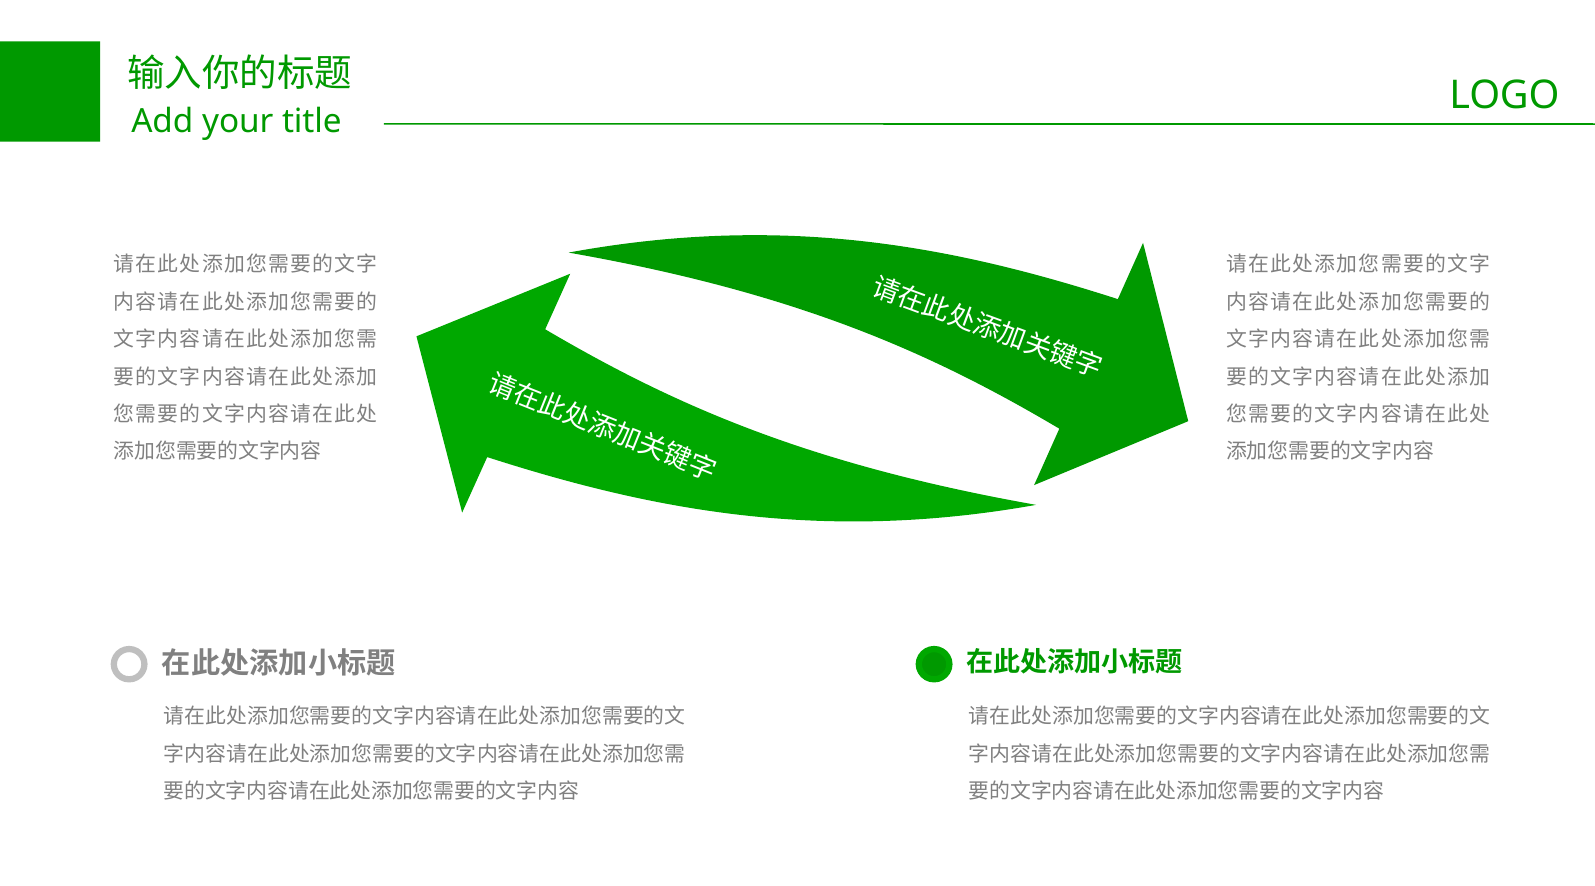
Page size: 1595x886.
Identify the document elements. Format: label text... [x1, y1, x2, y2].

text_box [564, 177, 1208, 441]
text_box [918, 638, 1491, 814]
text_box 请在此处添加您需要的文字内容请在此处添加您需要的文字内容请在此处添加您需要的文字内容请在此处添加您需要的文字内容请在此处添加您需要的文字内容 [113, 232, 378, 470]
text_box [397, 318, 1041, 578]
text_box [113, 638, 686, 814]
text_box 请在此处添加您需要的文字内容请在此处添加您需要的文字内容请在此处添加您需要的文字内容请在此处添加您需要的文字内容请在此处添加您需要的文字内容 [1226, 232, 1491, 470]
